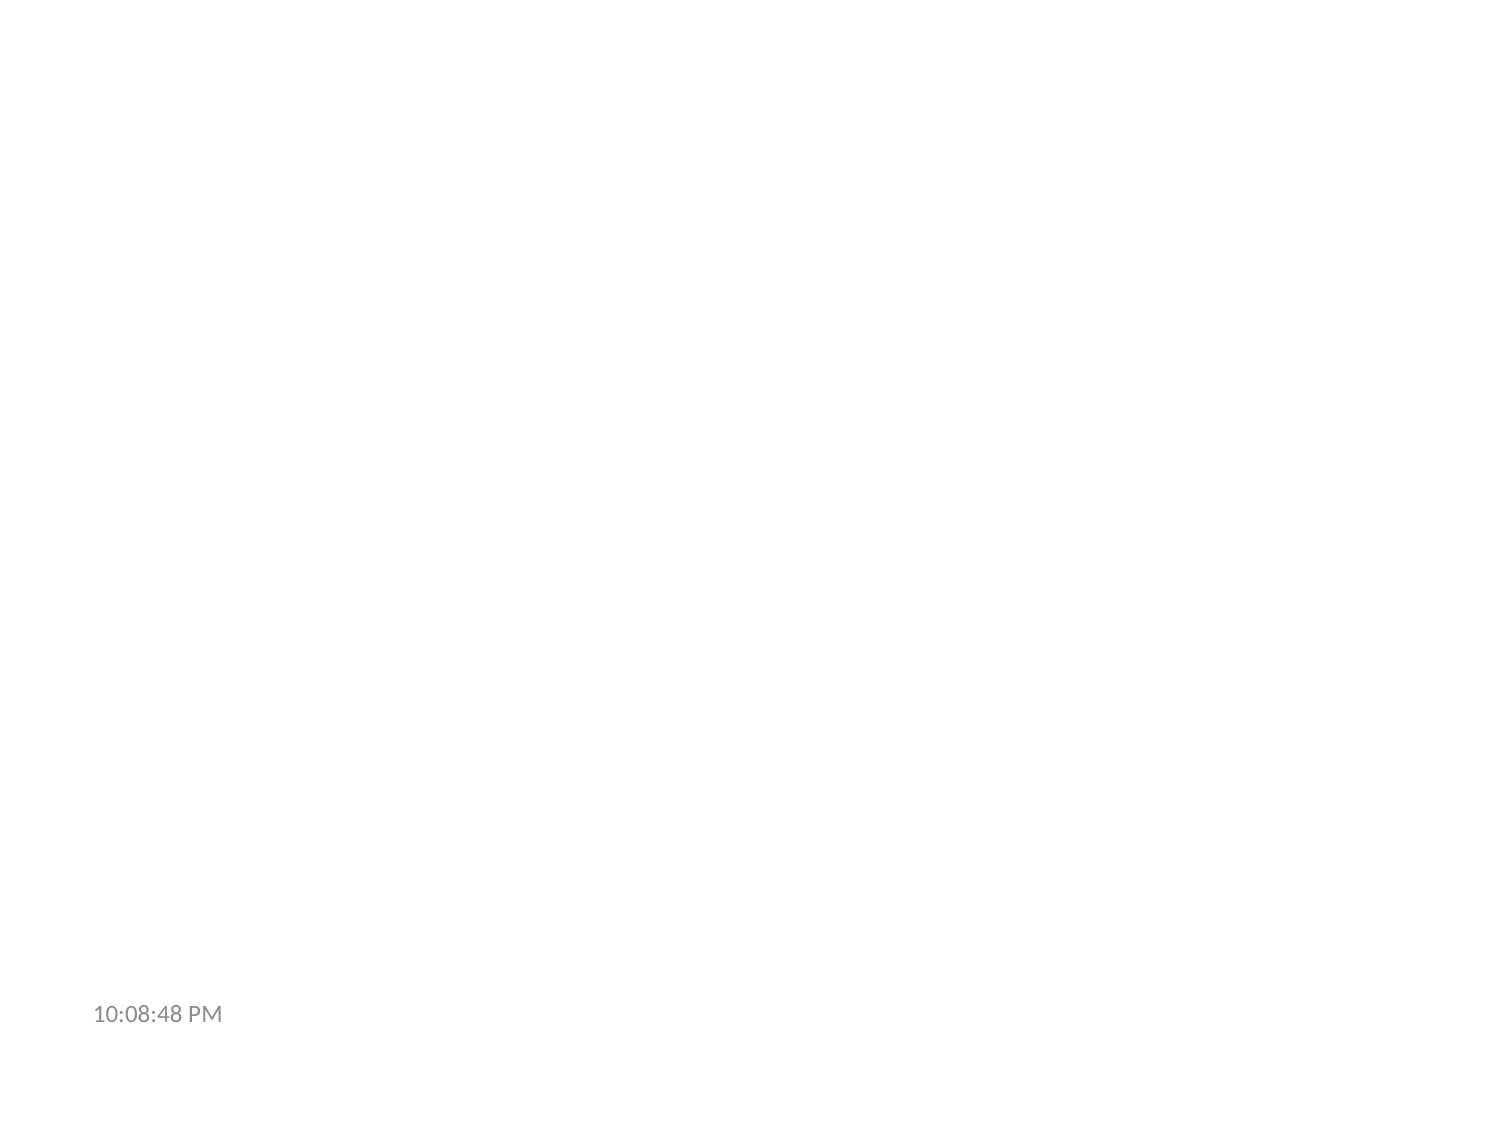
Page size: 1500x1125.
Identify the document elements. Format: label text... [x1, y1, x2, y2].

text_box 3:35:09 PM [77, 982, 428, 1043]
